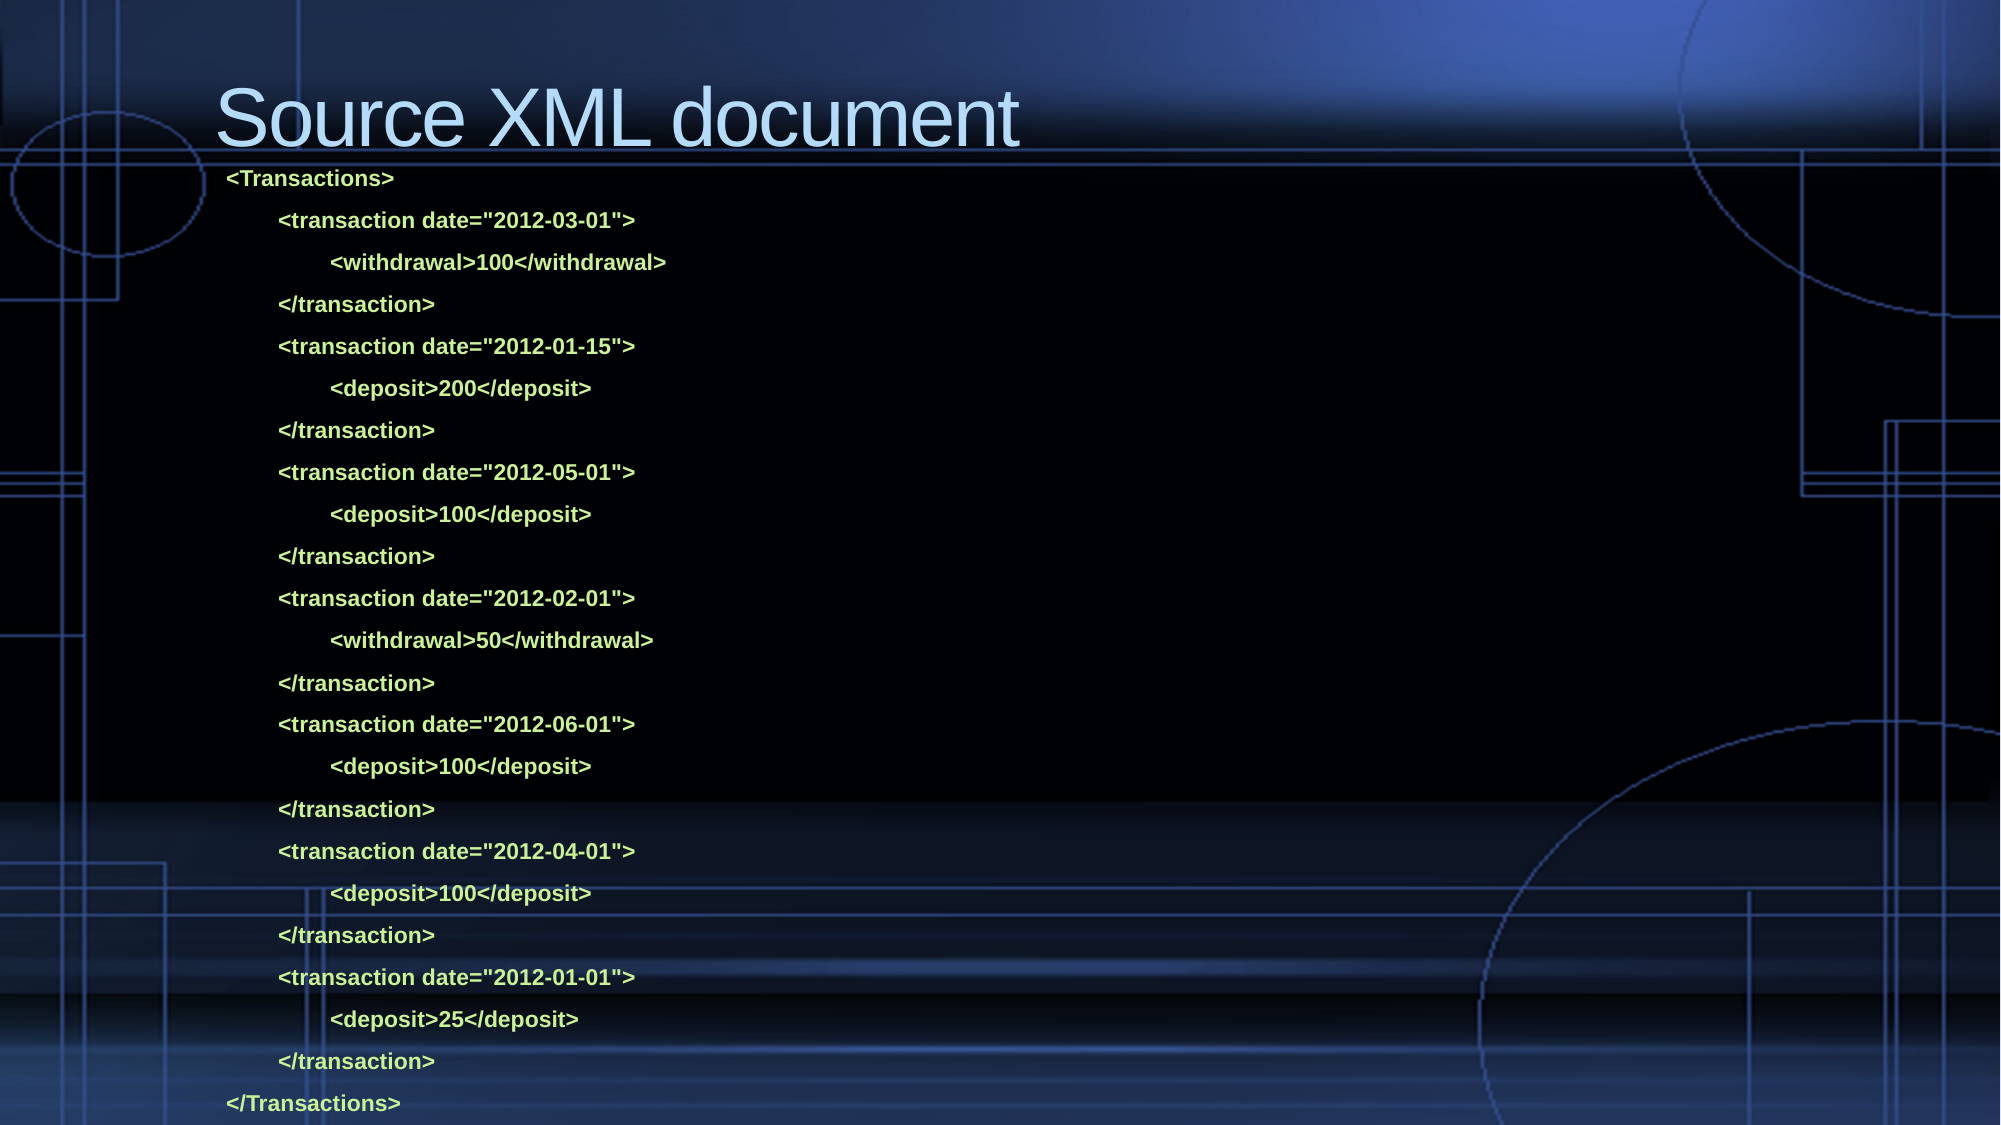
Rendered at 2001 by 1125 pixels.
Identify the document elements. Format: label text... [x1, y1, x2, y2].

title Source XML document [200, 55, 1900, 156]
picture [0, 0, 2001, 1125]
list <Transactions> <transaction date="2012-03-01"> <withdrawal>100</withdrawal> </transaction> <transaction date="2012-01-15"> <deposit>200</deposit> </transaction> <transaction date="2012-05-01"> <deposit>100</deposit> </transaction> <transaction date="2012-02-01"> <withdrawal>50</withdrawal> </transaction> <transaction date="2012-06-01"> <deposit>100</deposit> </transaction> <transaction date="2012-04-01"> <deposit>100</deposit> </transaction> <transaction date="2012-01-01"> <deposit>25</deposit> </transaction> </Transactions> [200, 156, 1900, 1125]
